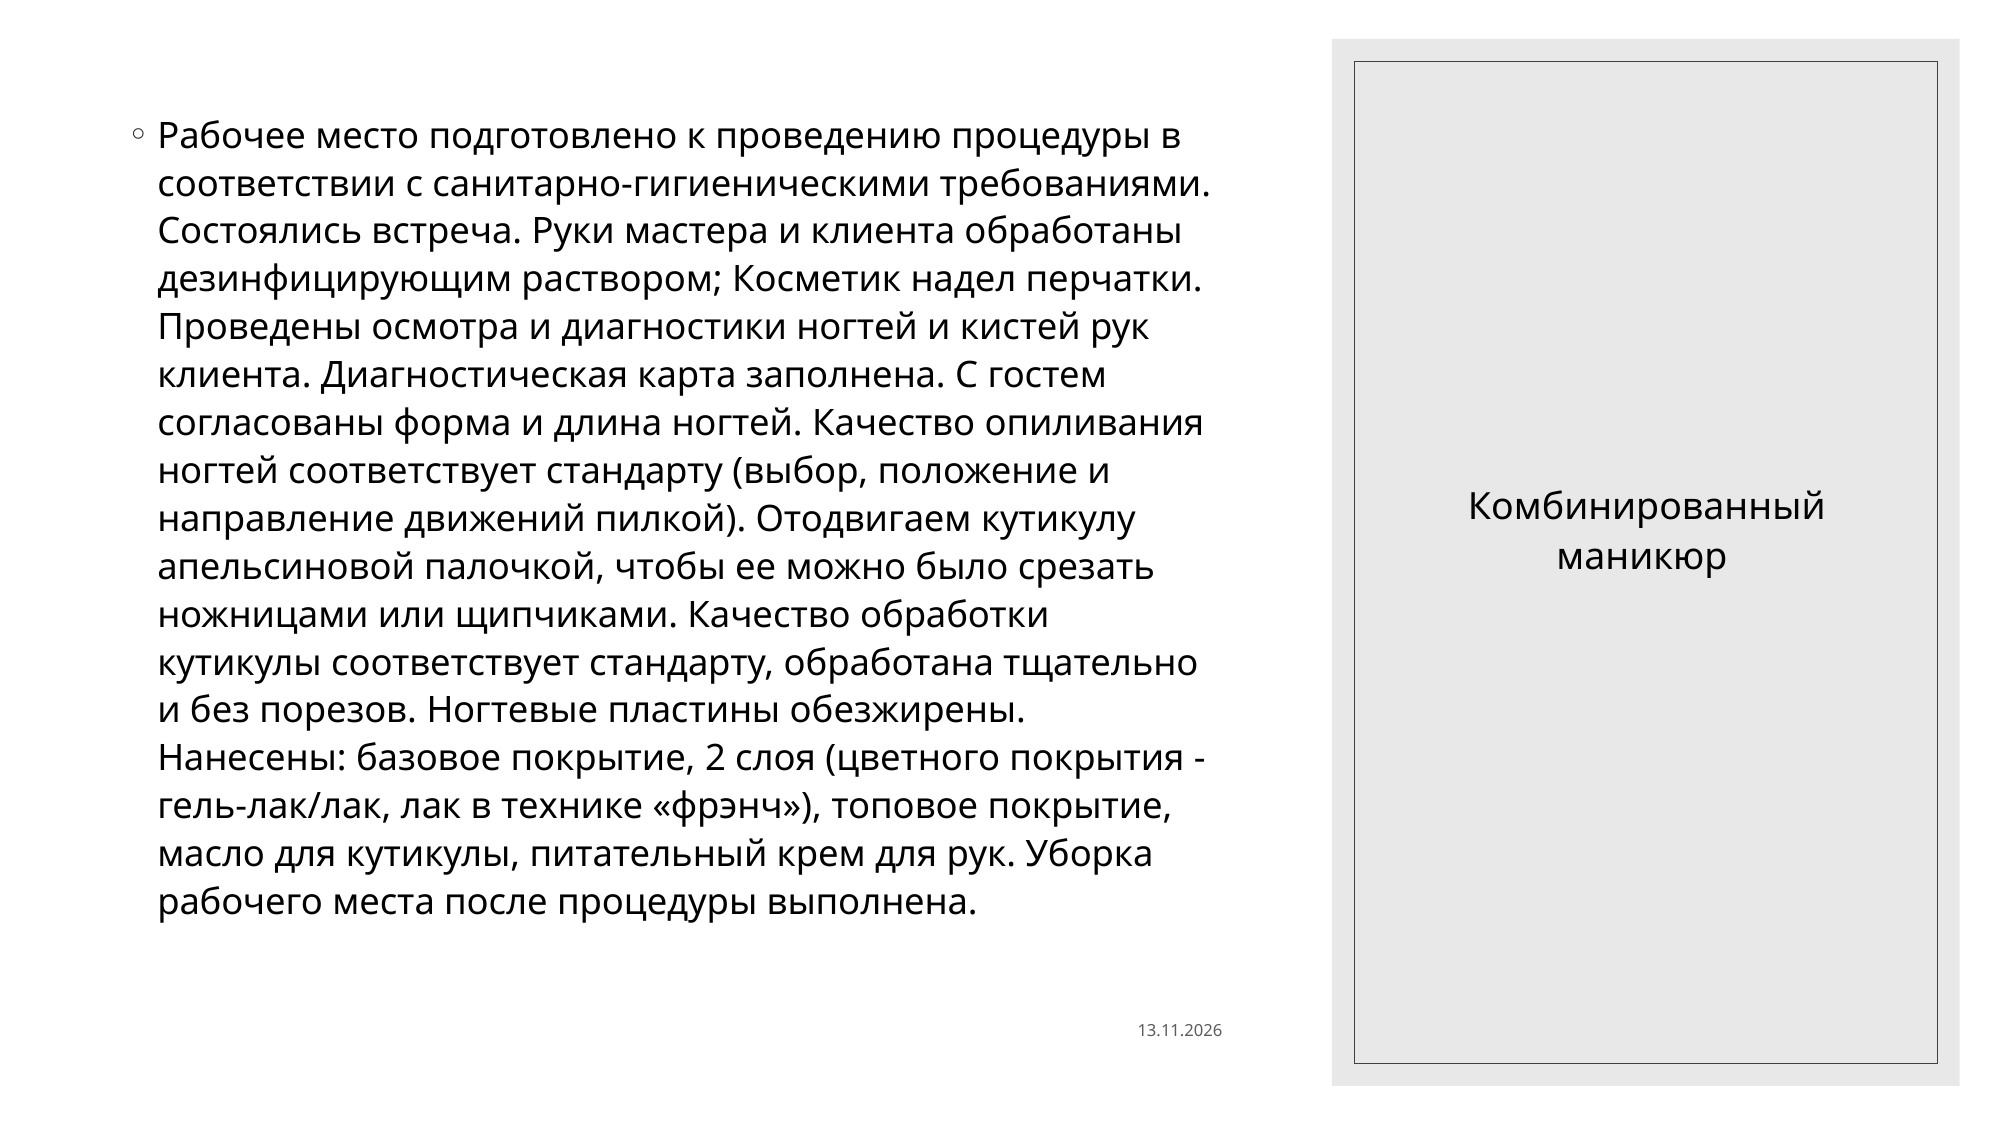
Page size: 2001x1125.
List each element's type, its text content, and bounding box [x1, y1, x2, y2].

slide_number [916, 990, 1238, 1050]
list Комбинированный маникюр [1387, 470, 1907, 975]
list Рабочее место подготовлено к проведению процедуры в соответствии с санитарно-гигиеническими требованиями. Состоялись встреча. Руки мастера и клиента обработаны дезинфицирующим раствором; Косметик надел перчатки. Проведены осмотра и диагностики ногтей и кистей рук клиента. Диагностическая карта заполнена. С гостем согласованы форма и длина ногтей. Качество опиливания ногтей соответствует стандарту (выбор, положение и направление движений пилкой). Отодвигаем кутикулу апельсиновой палочкой, чтобы ее можно было срезать ножницами или щипчиками. Качество обработки кутикулы соответствует стандарту, обработана тщательно и без порезов. Ногтевые пластины обезжирены. Нанесены: базовое покрытие, 2 слоя (цветного покрытия -гель-лак/лак, лак в технике «фрэнч»), топовое покрытие, масло для кутикулы, питательный крем для рук. Уборка рабочего места после процедуры выполнена. [112, 99, 1238, 975]
